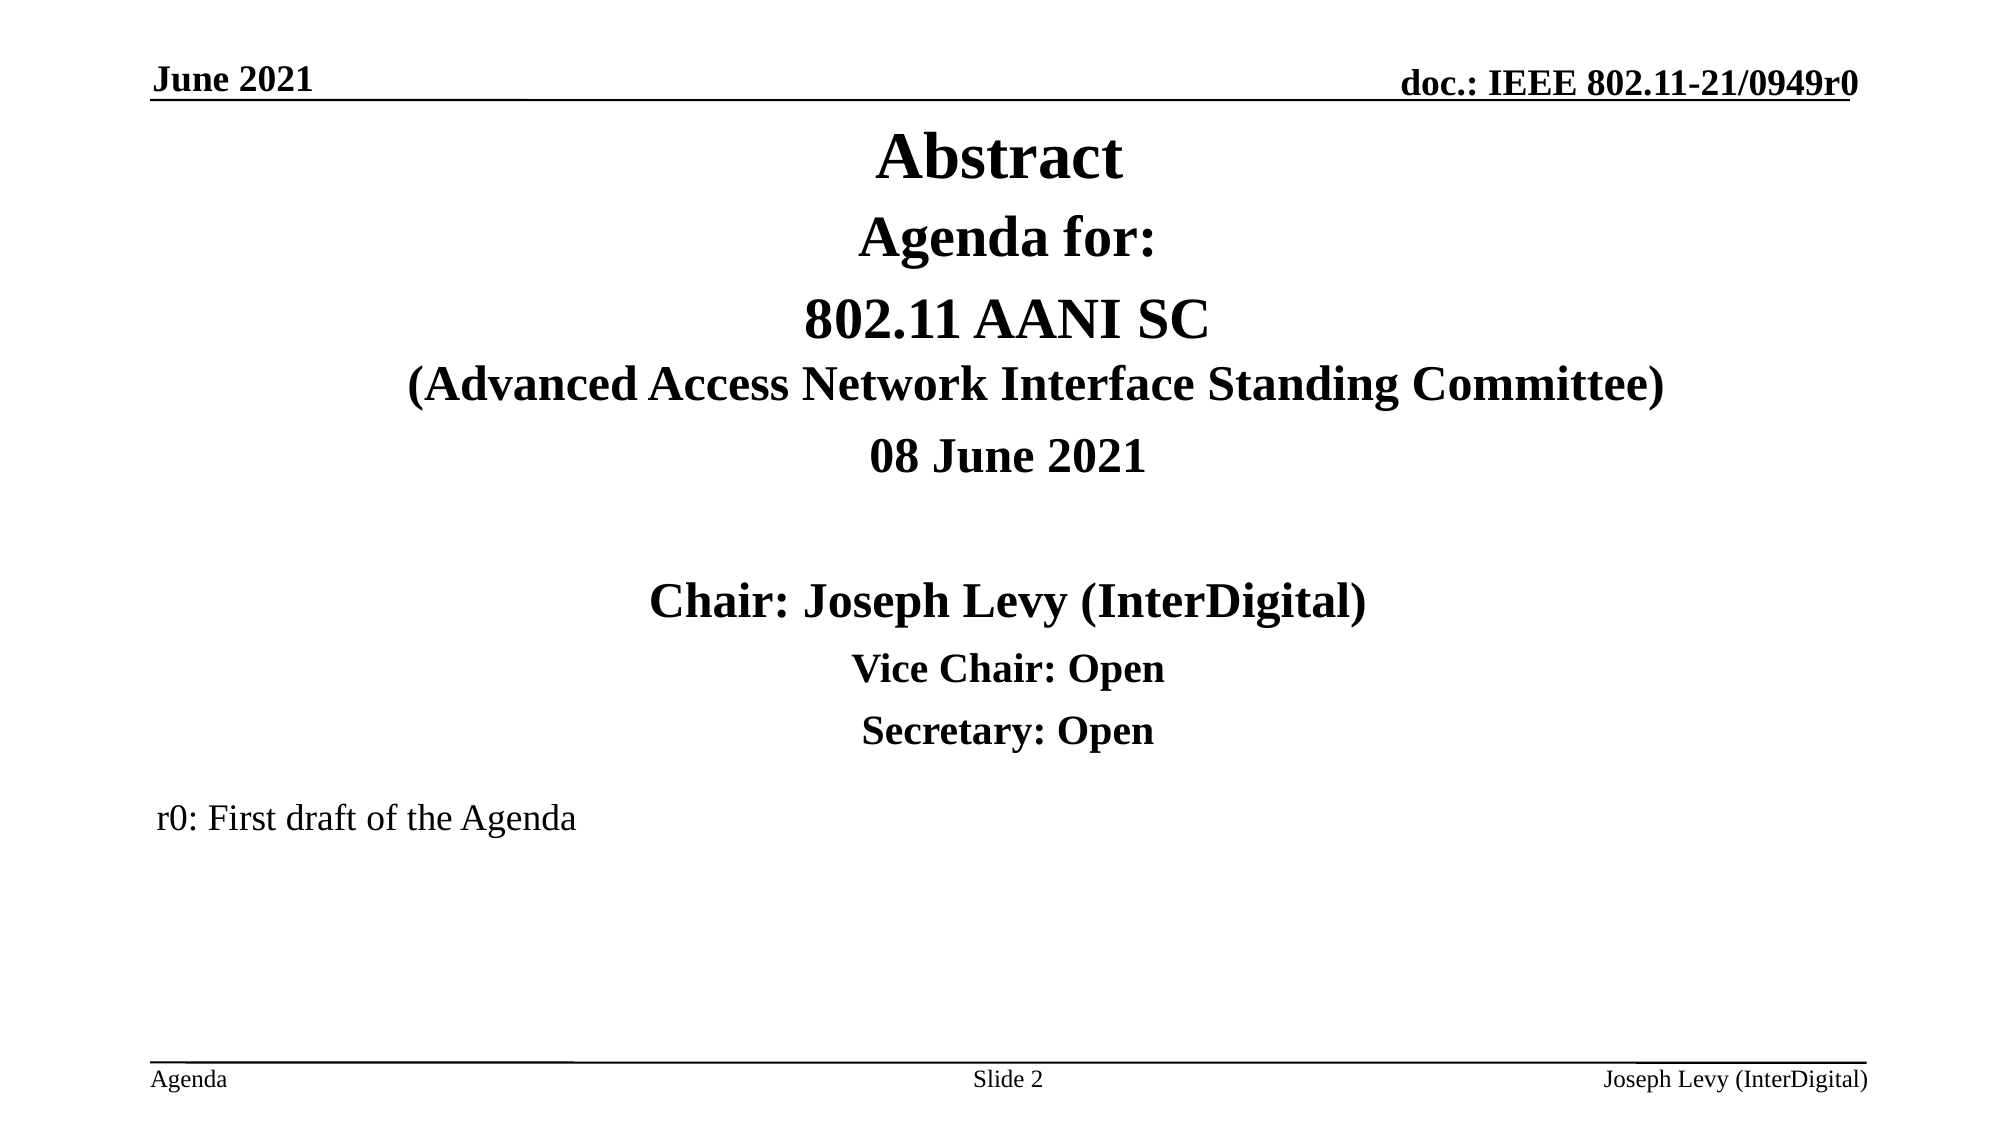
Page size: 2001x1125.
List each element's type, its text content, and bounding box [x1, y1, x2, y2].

list Agenda for: 802.11 AANI SC (Advanced Access Network Interface Standing Committee) 08 June 2021 Chair: Joseph Levy (InterDigital) Vice Chair: Open Secretary: Open [133, 190, 1884, 761]
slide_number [152, 54, 563, 100]
text_box r0: First draft of the Agenda [141, 785, 1913, 845]
title Abstract [149, 112, 1850, 190]
footer Joseph Levy (InterDigital) [1171, 1061, 1869, 1093]
slide_number Slide 2 [950, 1061, 1067, 1123]
